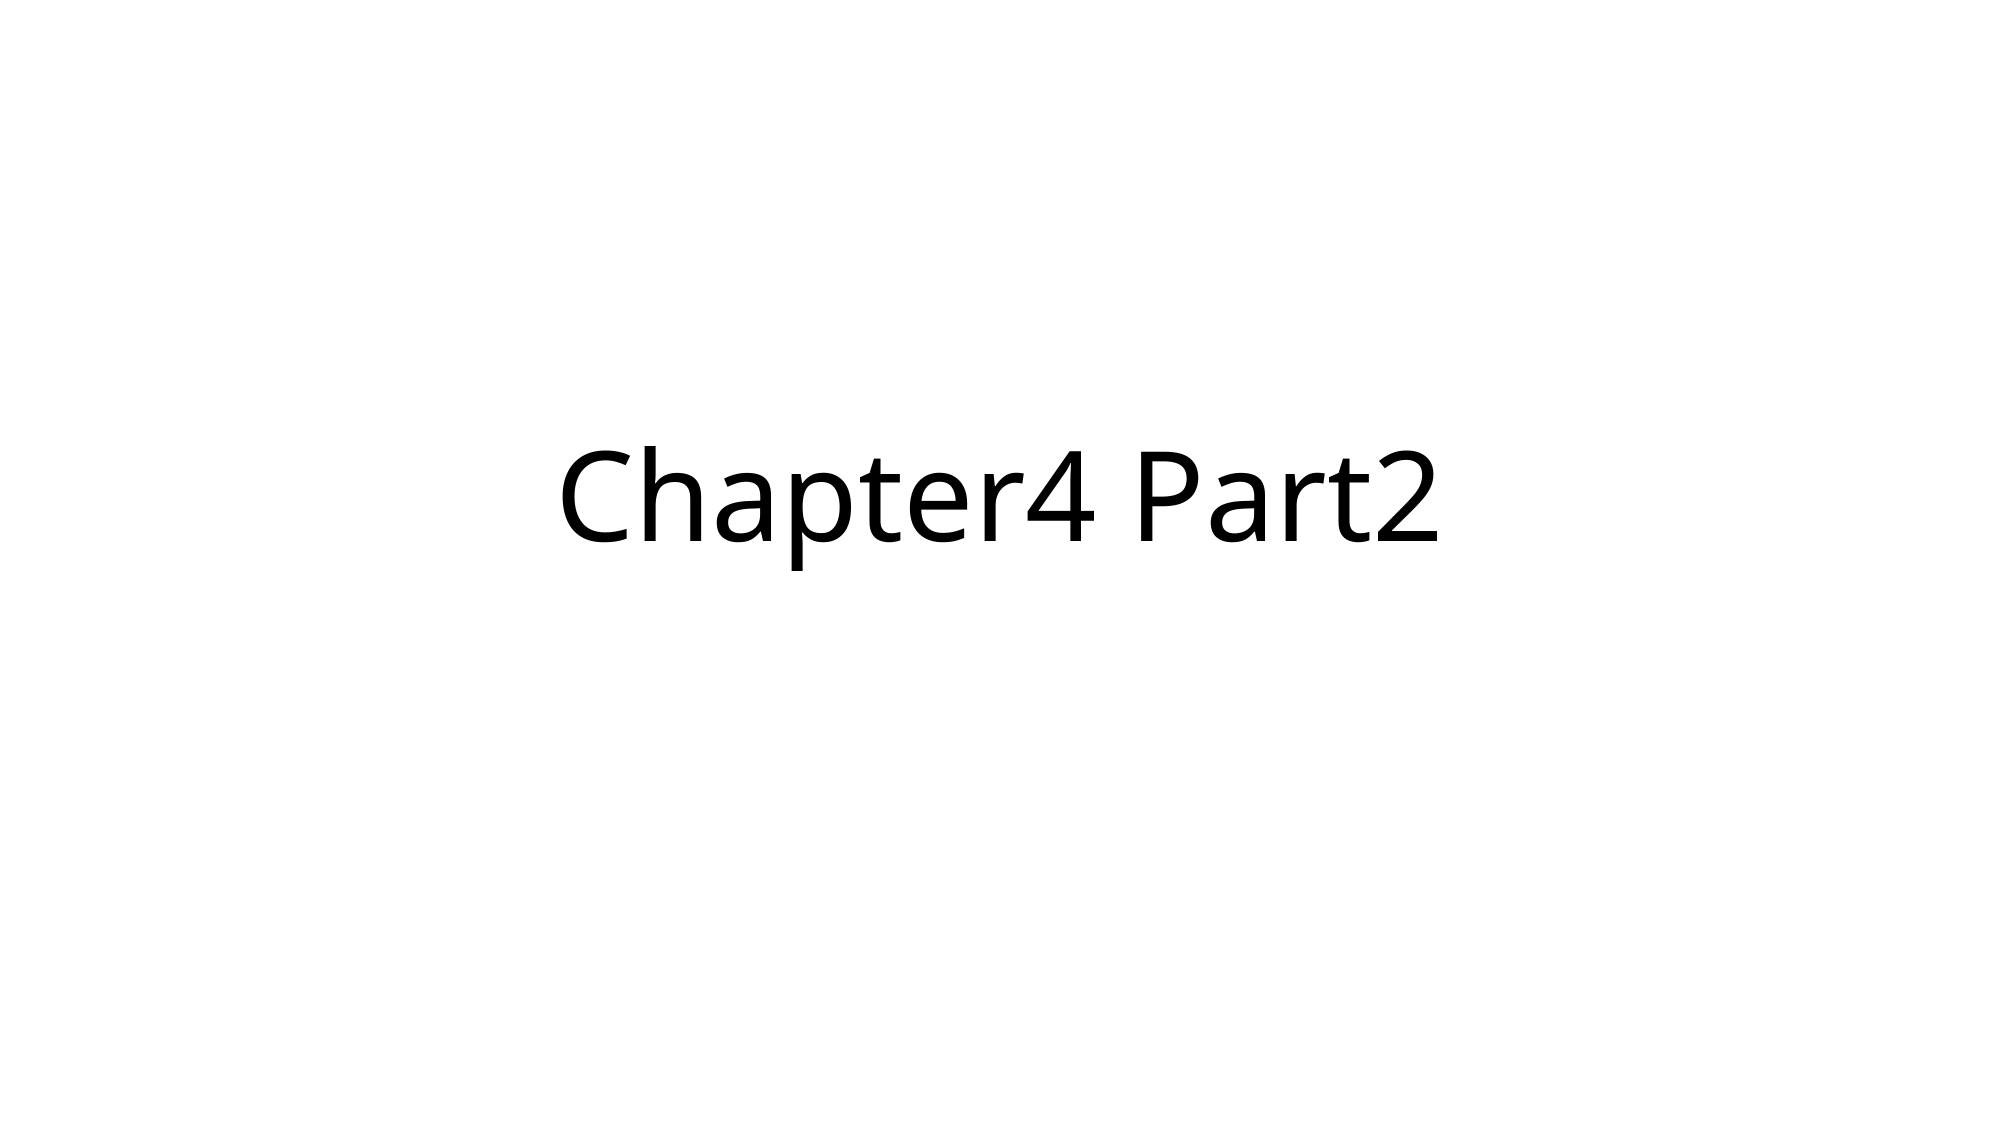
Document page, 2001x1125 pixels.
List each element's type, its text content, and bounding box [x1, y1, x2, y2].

title Chapter4 Part2 [249, 184, 1750, 576]
